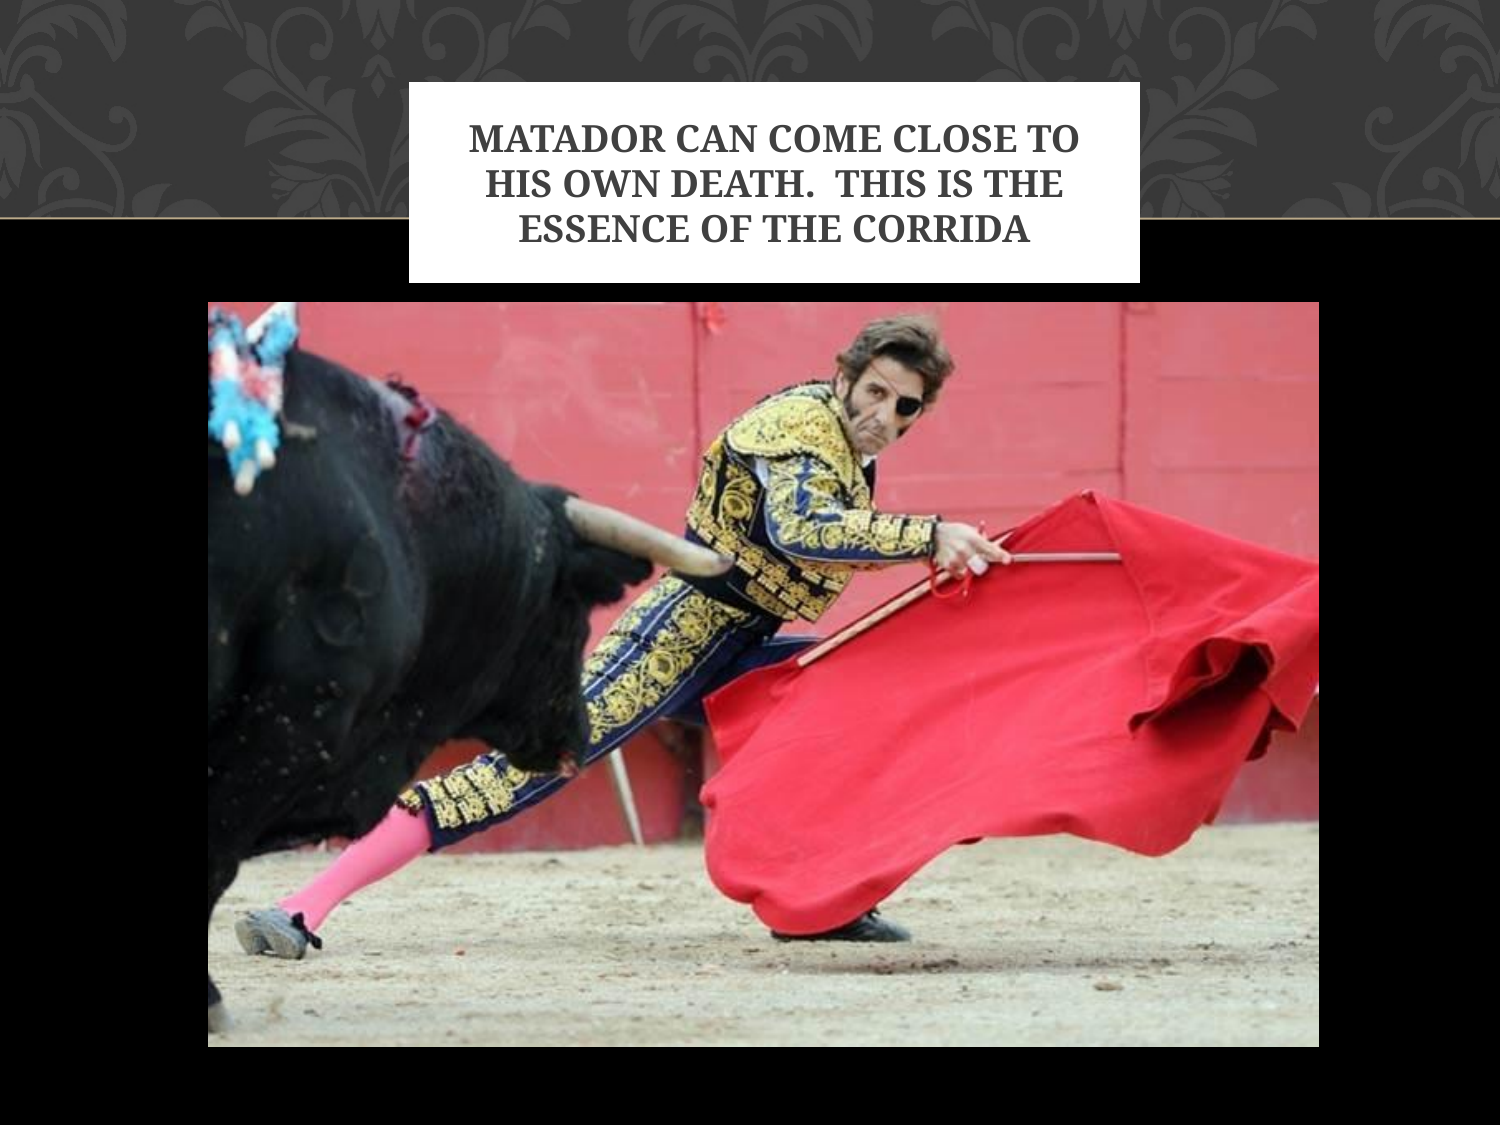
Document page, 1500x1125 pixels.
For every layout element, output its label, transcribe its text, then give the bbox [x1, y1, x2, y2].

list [208, 302, 1319, 1048]
title Matador can come close to his own death. This is the essence of the corrida [409, 82, 1140, 283]
